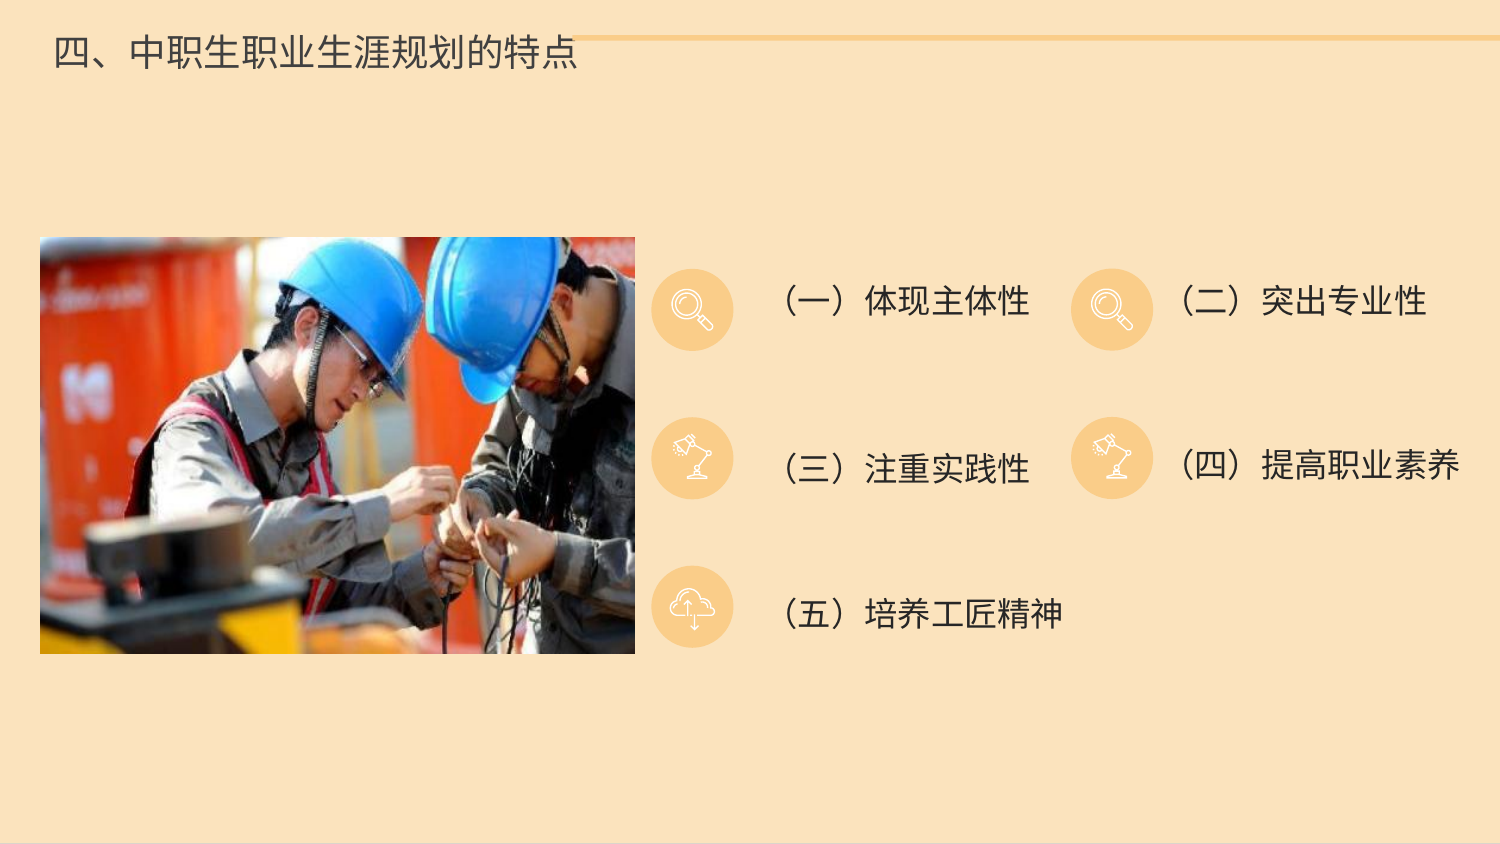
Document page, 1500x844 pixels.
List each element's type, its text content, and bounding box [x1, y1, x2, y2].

text_box （四）提高职业素养 [1154, 416, 1495, 492]
picture [0, 0, 1500, 844]
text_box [1070, 268, 1154, 351]
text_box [651, 417, 734, 500]
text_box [1070, 416, 1154, 500]
text_box （一）体现主体性 [750, 253, 1055, 328]
text_box [571, 34, 1500, 42]
text_box （五）培养工匠精神 [749, 565, 1133, 641]
text_box 四、中职生职业生涯规划的特点 [26, 21, 605, 82]
text_box （三）注重实践性 [750, 420, 1055, 496]
text_box （二）突出专业性 [1146, 253, 1452, 328]
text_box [651, 565, 734, 648]
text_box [651, 268, 734, 351]
